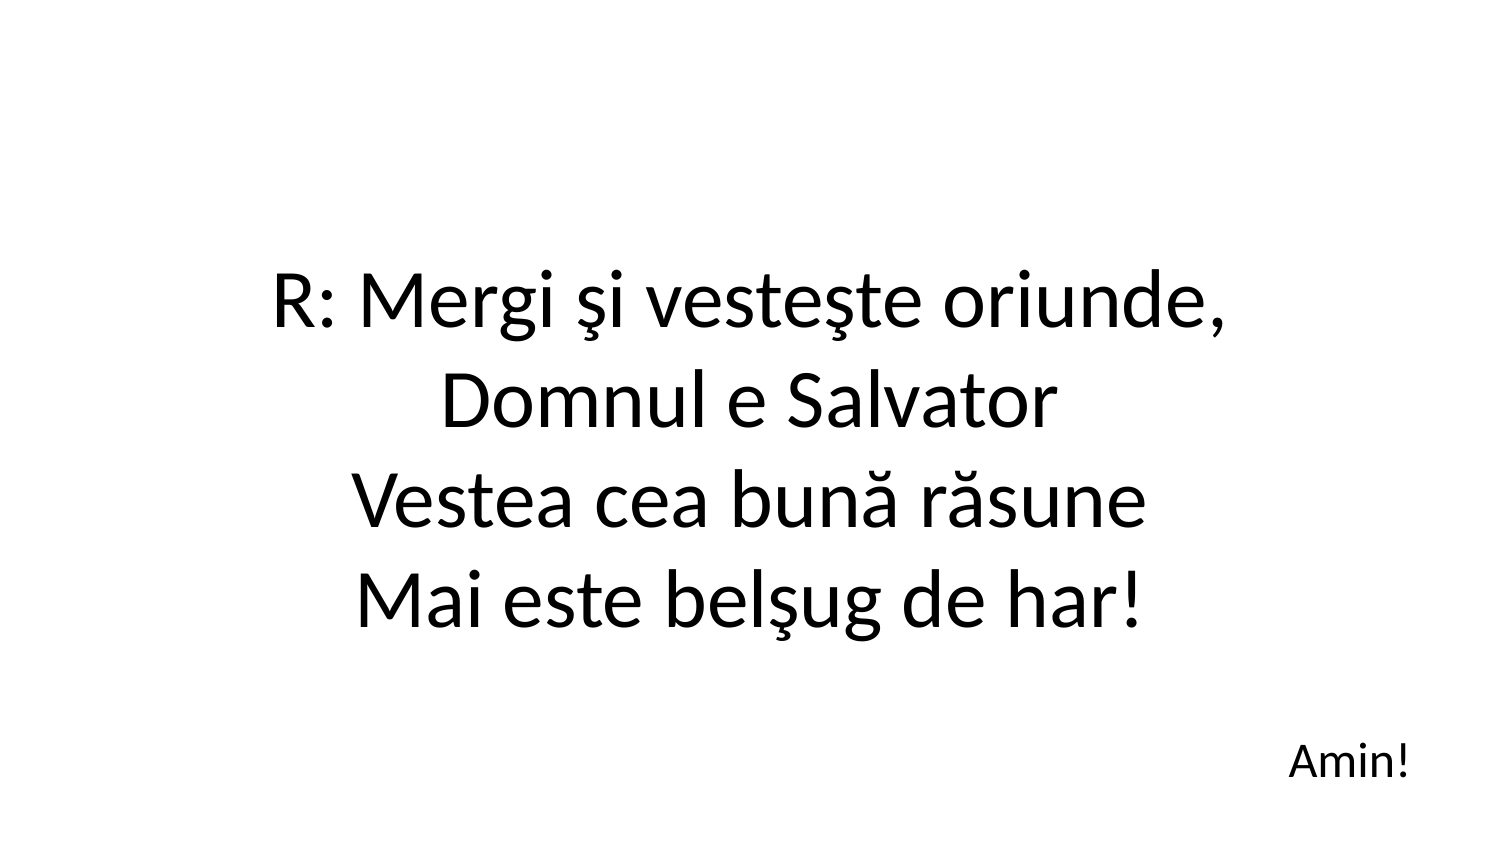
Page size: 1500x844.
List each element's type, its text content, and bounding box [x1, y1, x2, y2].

text_box R: Mergi şi vesteşte oriunde, Domnul e Salvator Vestea cea bună răsune Mai este belşug de har! [256, 192, 1244, 652]
text_box Amin! [1273, 674, 1427, 795]
